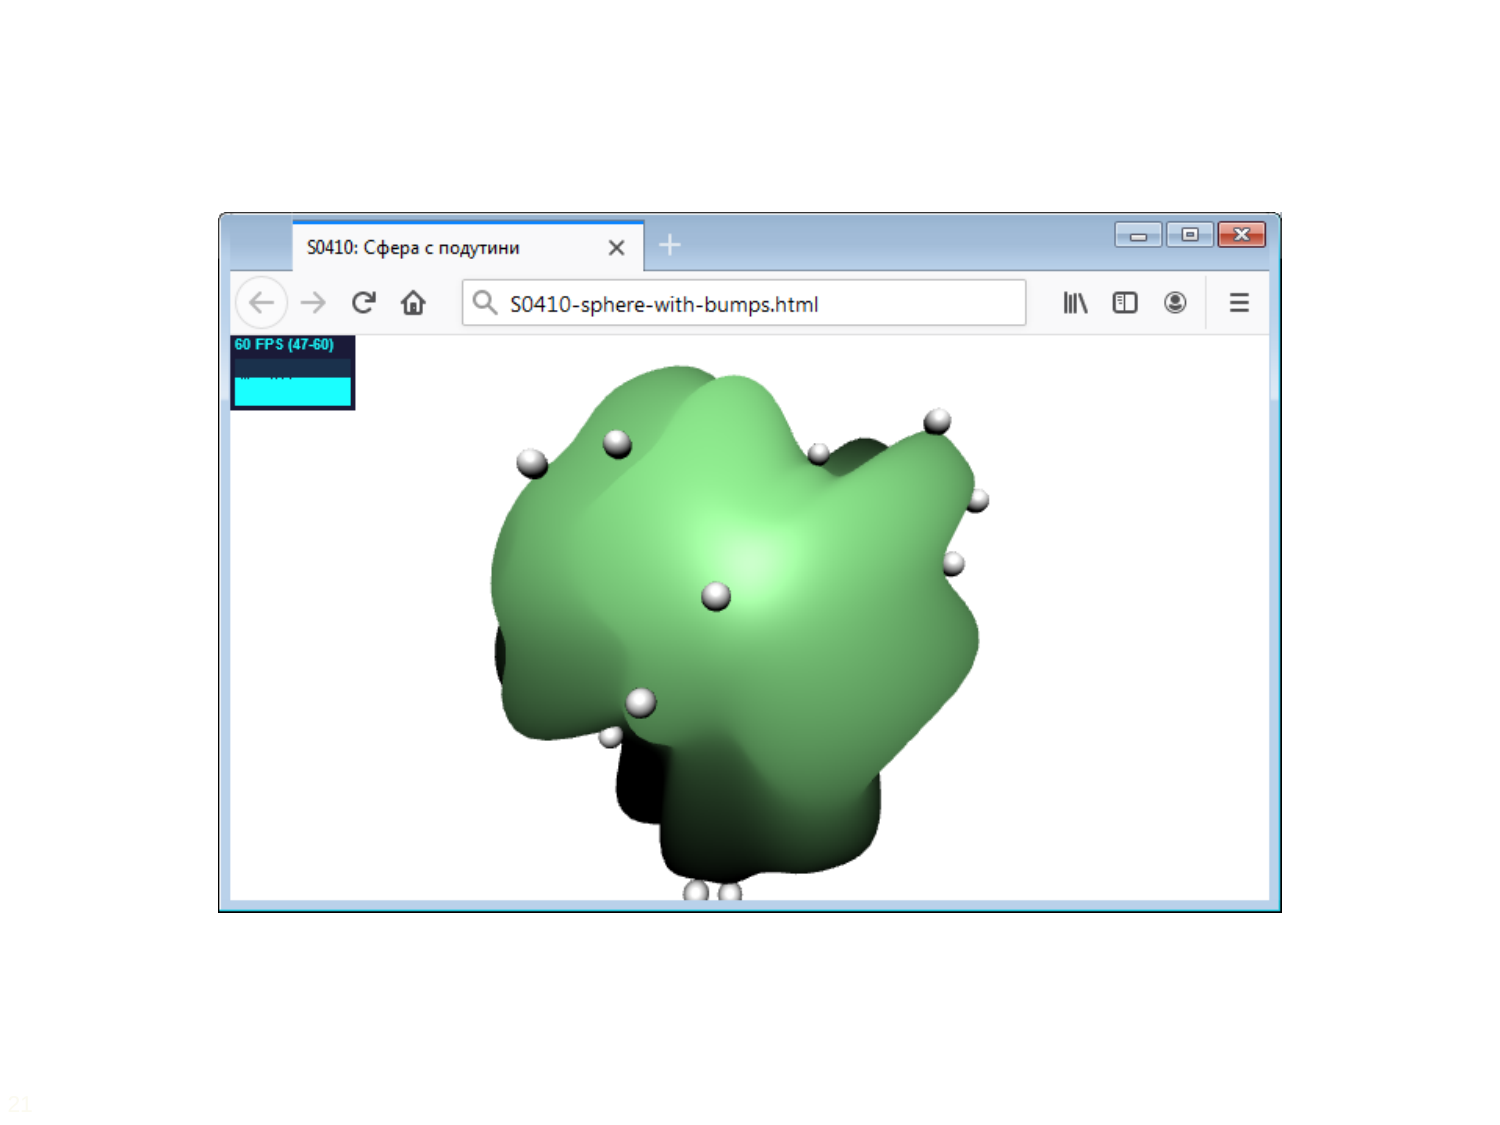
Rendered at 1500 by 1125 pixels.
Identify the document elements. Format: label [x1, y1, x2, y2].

picture [218, 212, 1282, 913]
